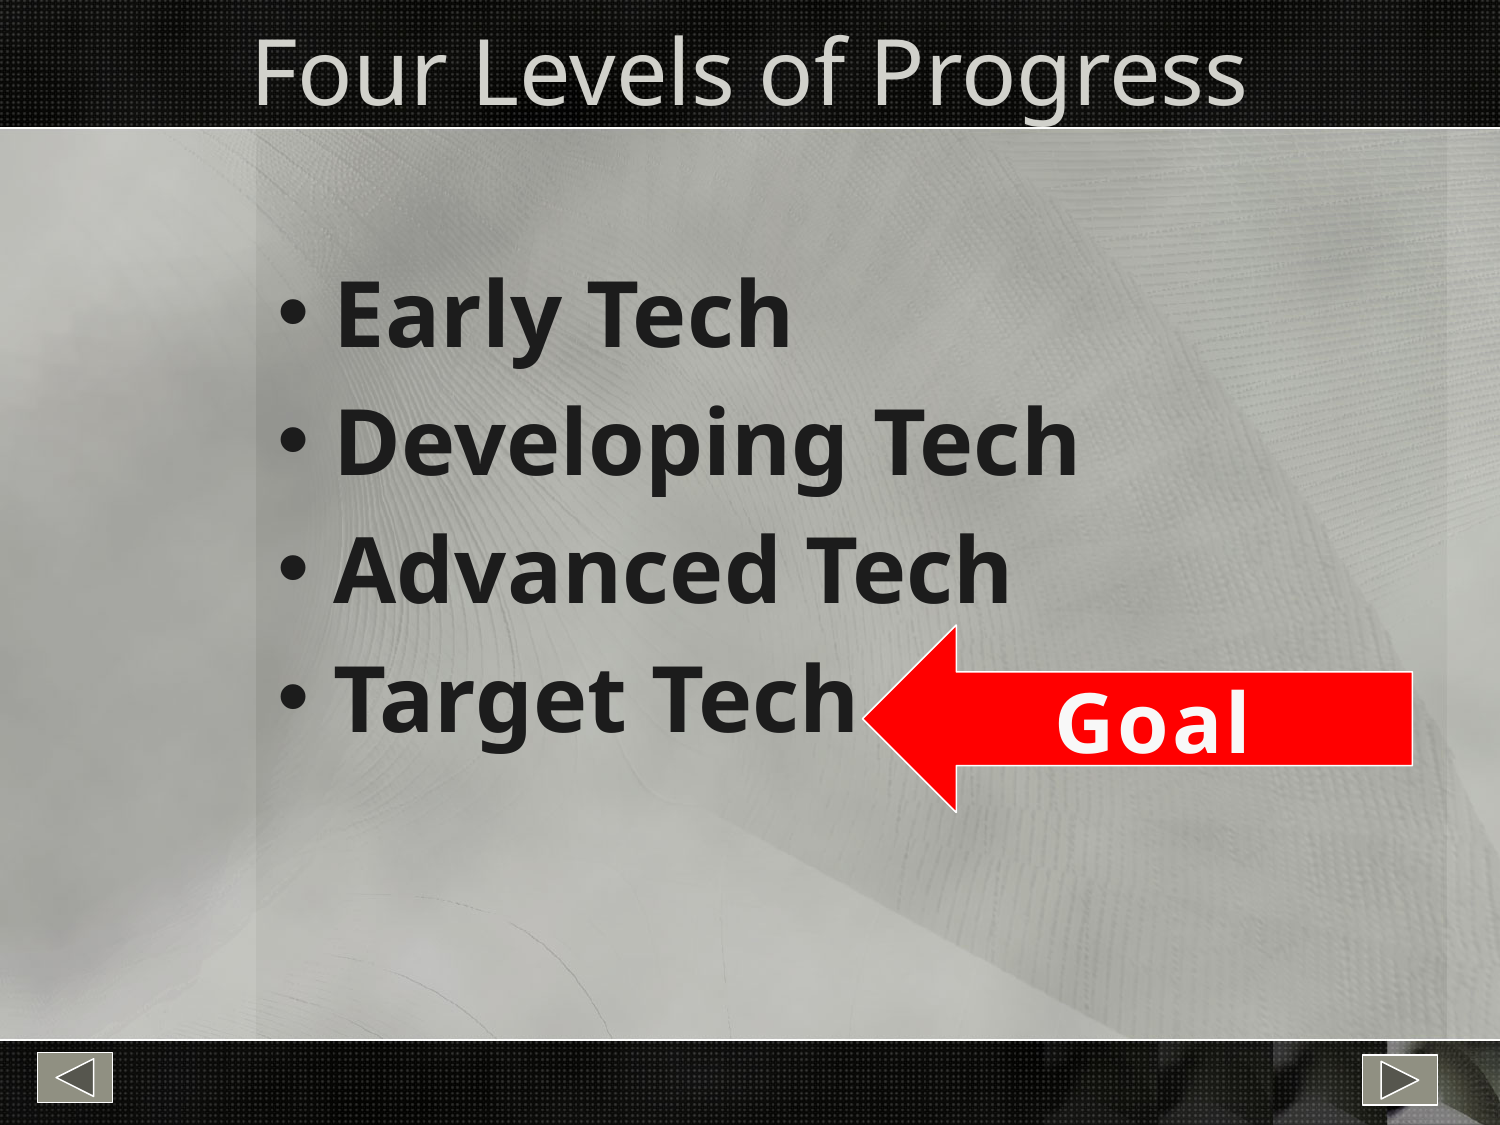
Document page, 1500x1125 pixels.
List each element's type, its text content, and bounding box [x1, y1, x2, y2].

text_box [37, 1052, 113, 1103]
picture [0, 0, 1500, 1125]
text_box [1362, 1055, 1438, 1106]
list Early Tech Developing Tech Advanced Tech Target Tech [262, 149, 1426, 1006]
title Four Levels of Progress [74, 0, 1426, 138]
text_box [1267, 671, 1413, 766]
text_box [862, 624, 1039, 813]
text_box Goal [1039, 662, 1267, 778]
